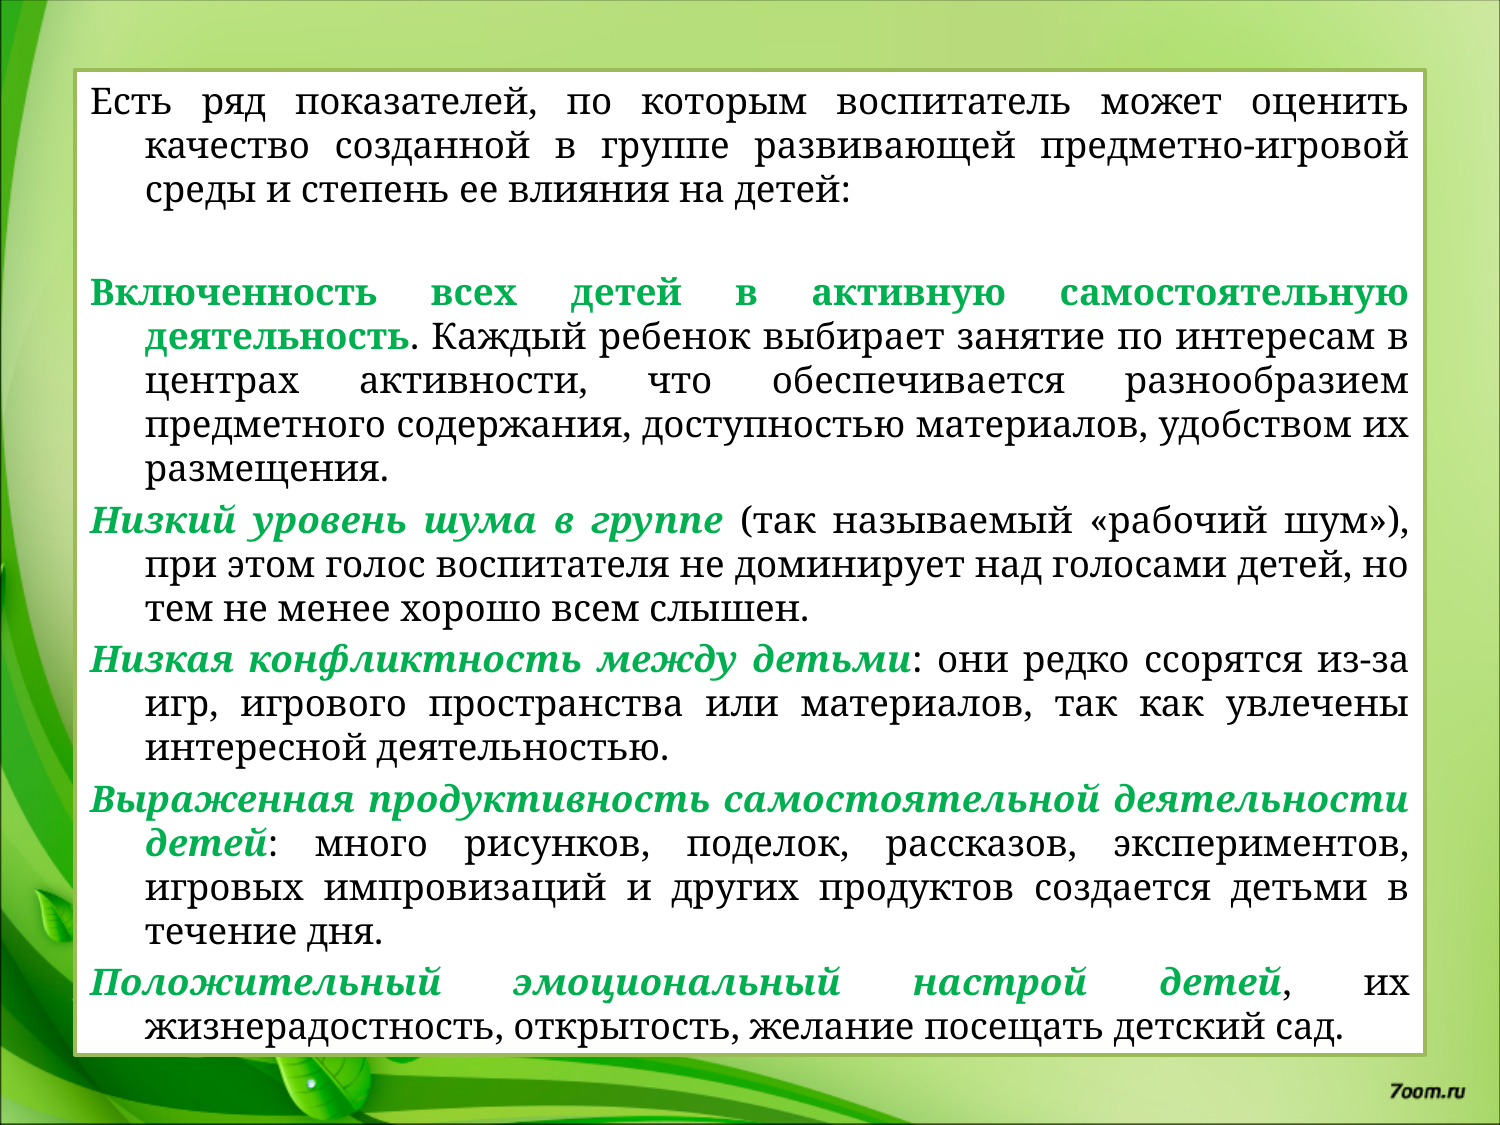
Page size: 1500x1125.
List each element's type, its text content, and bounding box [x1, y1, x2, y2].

picture [0, 0, 1500, 1125]
list Есть ряд показателей, по которым воспитатель может оценить качество созданной в группе развивающей предметно-игровой среды и степень ее влияния на детей: Включенность всех детей в активную самостоятельную деятельность. Каждый ребенок выбирает занятие по интересам в центрах активности, что обеспечивается разнообразием предметного содержания, доступностью материалов, удобством их размещения. Низкий уровень шума в группе (так называемый «рабочий шум»), при этом голос воспитателя не доминирует над голосами детей, но тем не менее хорошо всем слышен. Низкая конфликтность между детьми: они редко ссорятся из-за игр, игрового пространства или материалов, так как увлечены интересной деятельностью. Выраженная продуктивность самостоятельной деятельности детей: много рисунков, поделок, рассказов, экспериментов, игровых импровизаций и других продуктов создается детьми в течение дня. Положительный эмоциональный настрой детей, их жизнерадостность, открытость, желание посещать детский сад. [73, 68, 1427, 1057]
